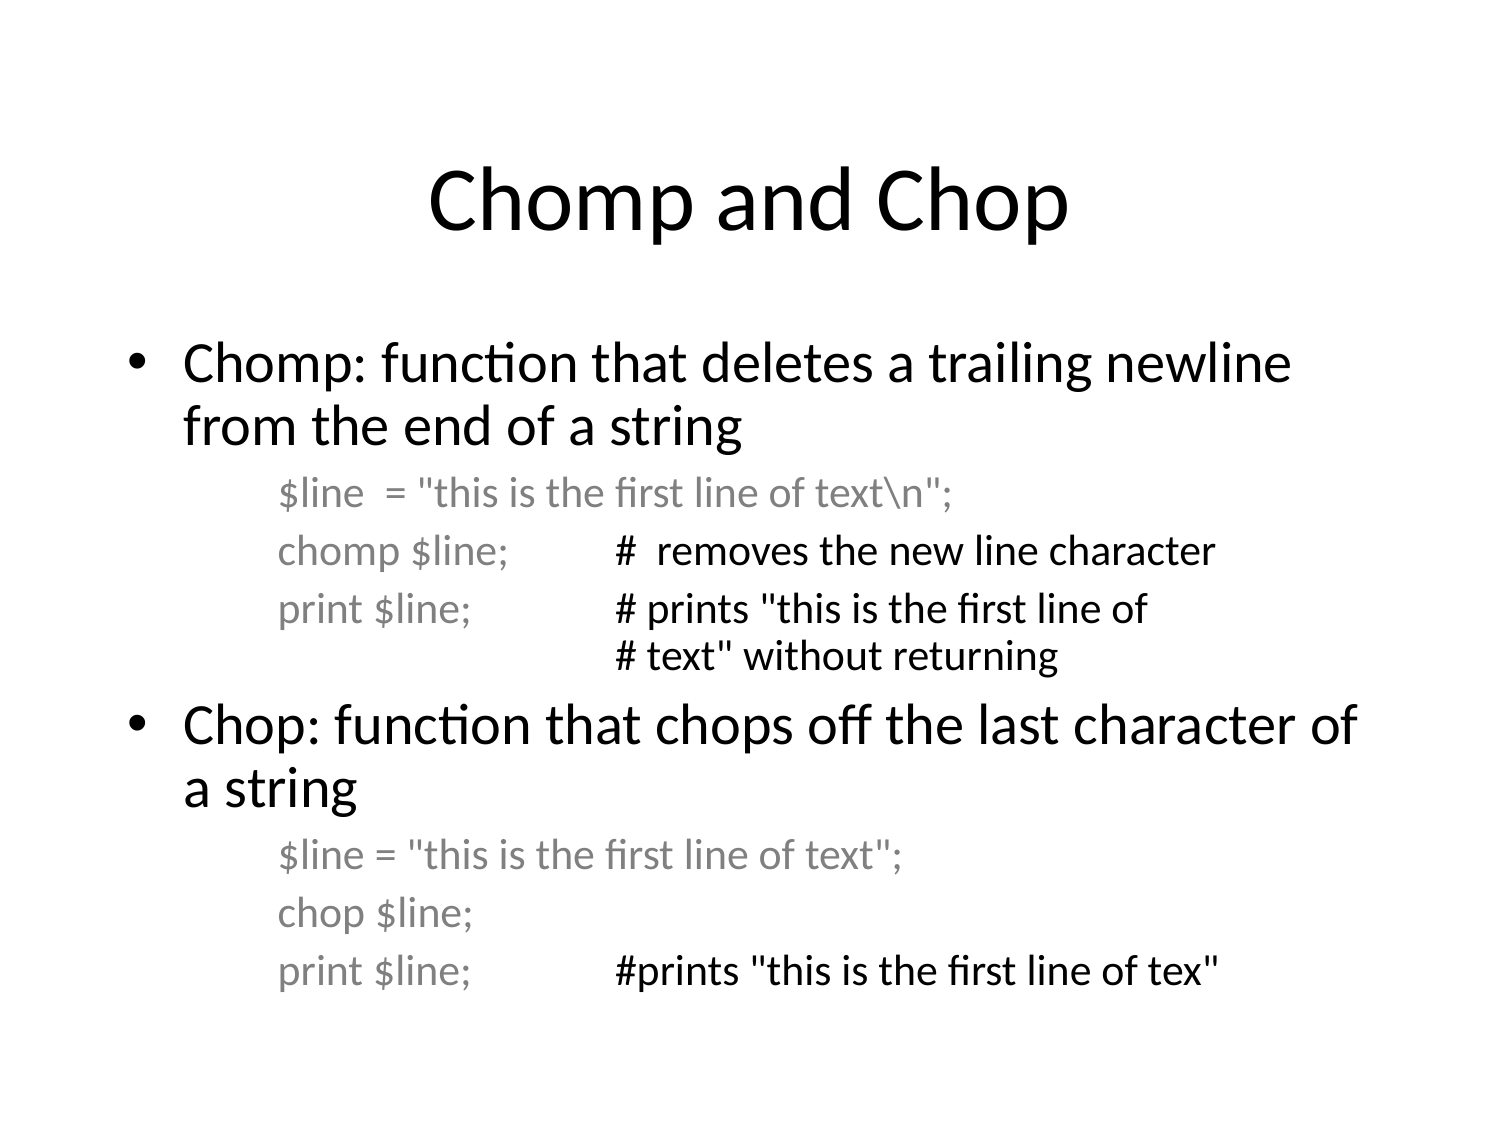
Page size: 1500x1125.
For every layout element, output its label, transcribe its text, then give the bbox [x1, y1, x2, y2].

list Chomp: function that deletes a trailing newline from the end of a string $line = "this is the first line of text\n"; chomp $line; # removes the new line character print $line; # prints "this is the first line of # text" without returning Chop: function that chops off the last character of a string $line = "this is the first line of text"; chop $line; print $line; #prints "this is the first line of tex" [112, 324, 1388, 1004]
title Chomp and Chop [112, 99, 1388, 288]
